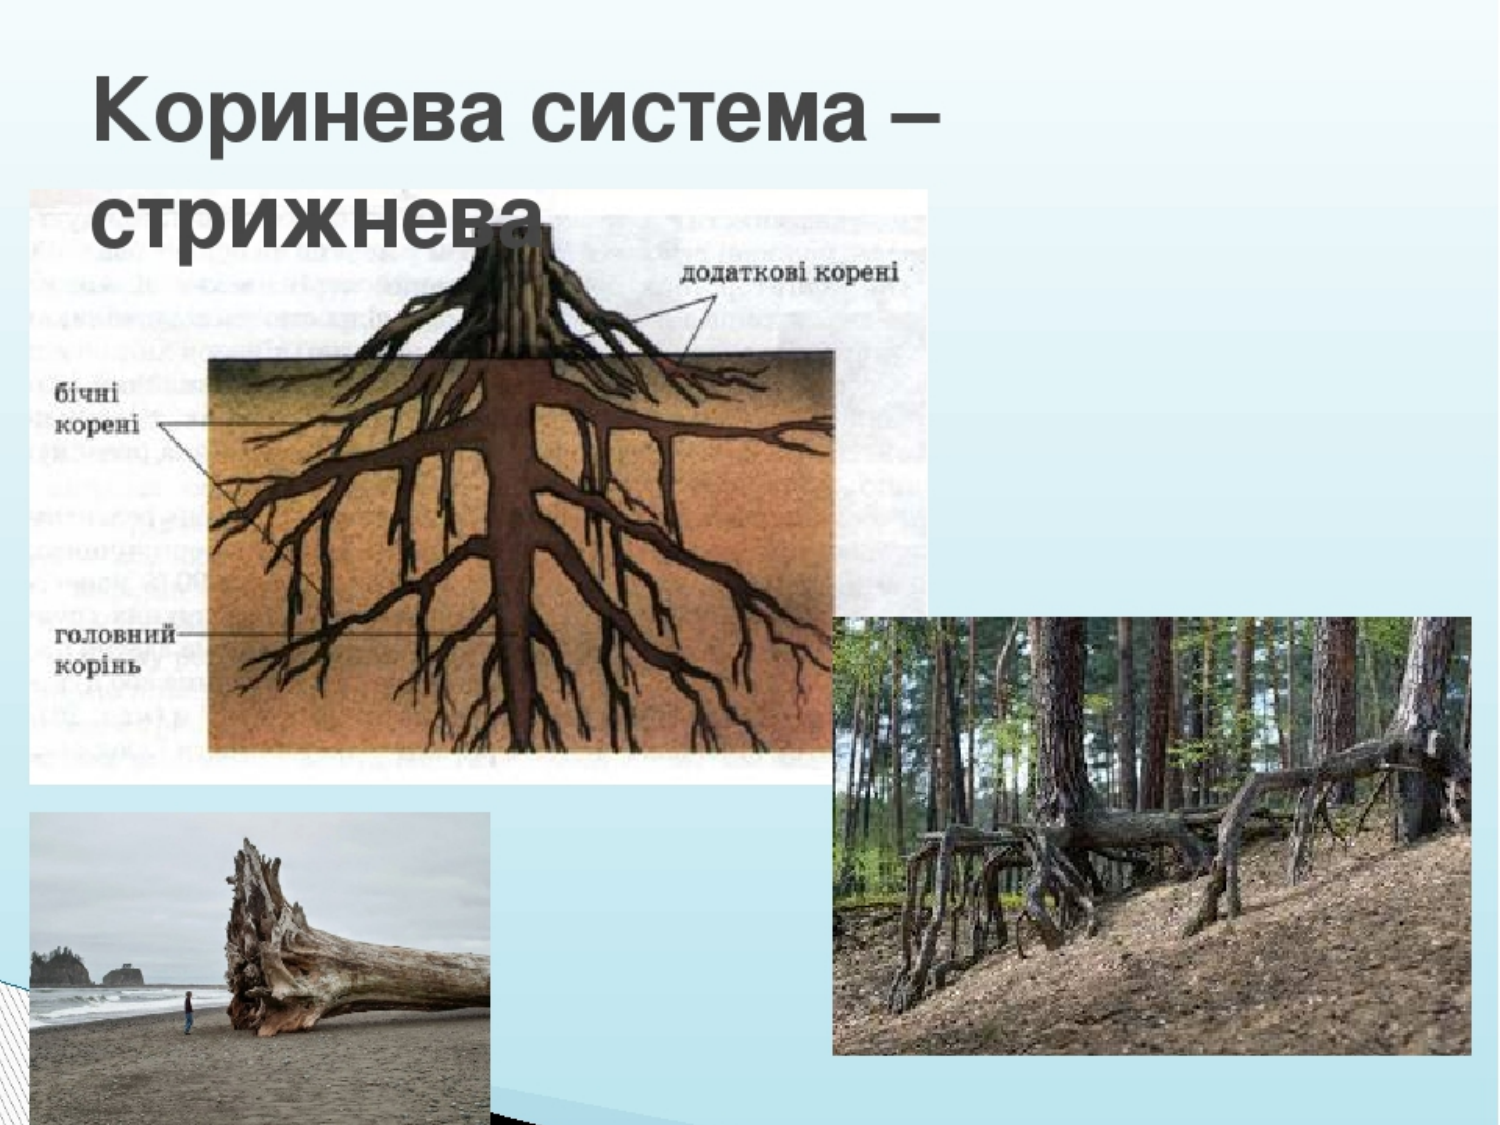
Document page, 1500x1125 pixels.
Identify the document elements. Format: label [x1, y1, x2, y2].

list [0, 0, 1500, 1125]
